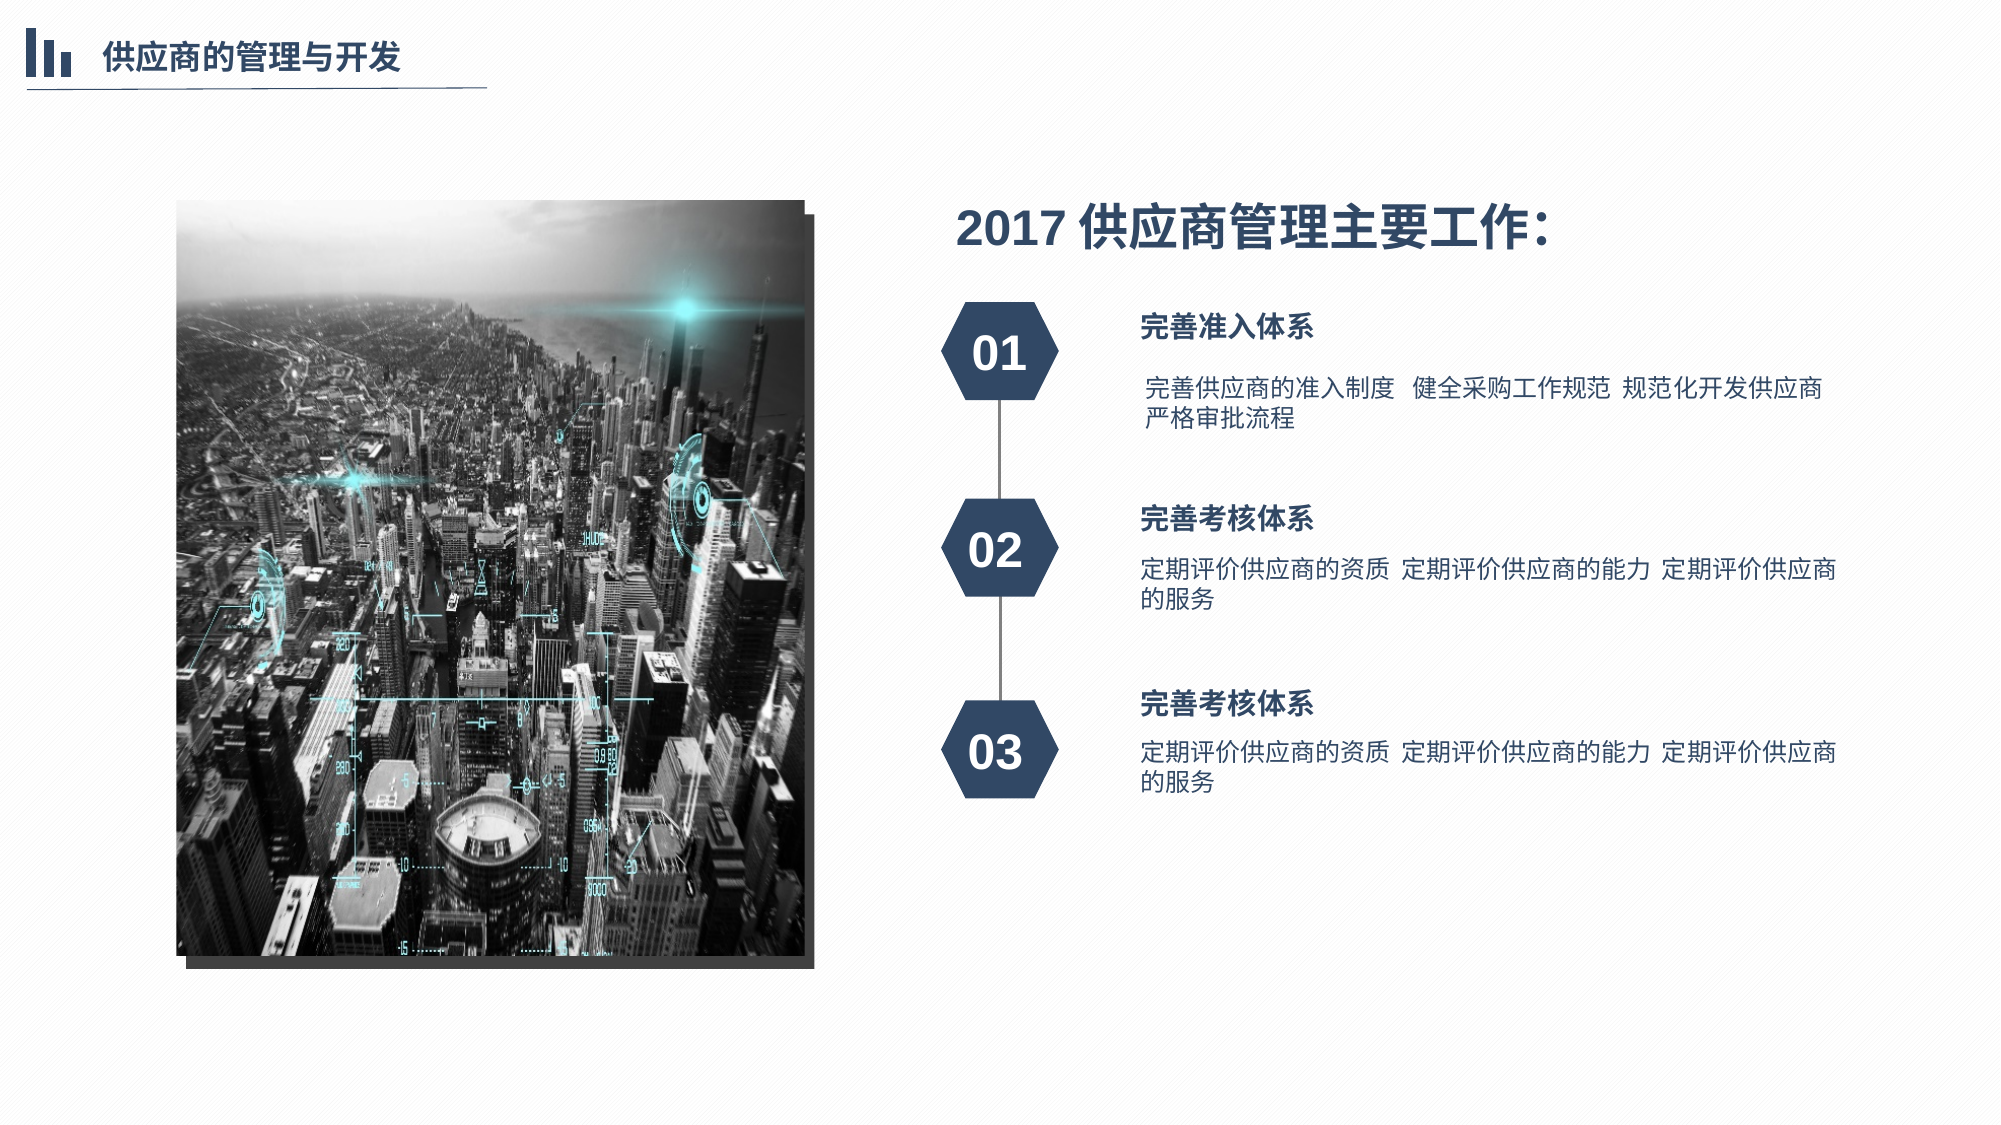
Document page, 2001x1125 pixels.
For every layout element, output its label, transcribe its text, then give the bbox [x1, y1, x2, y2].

text_box 02 [1000, 517, 1031, 578]
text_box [26, 29, 488, 90]
text_box 定期评价供应商的资质 定期评价供应商的能力 定期评价供应商的服务 [1130, 732, 1864, 802]
text_box 2017供应商管理主要工作： [941, 188, 1590, 263]
text_box [185, 213, 815, 970]
text_box 02 [967, 517, 999, 578]
text_box 完善考核体系 [1130, 495, 1444, 540]
text_box 完善准入体系 [1130, 303, 1494, 349]
text_box [941, 302, 1059, 401]
text_box 定期评价供应商的资质 定期评价供应商的能力 定期评价供应商的服务 [1130, 549, 1864, 619]
text_box 01 [967, 320, 1032, 381]
text_box 完善供应商的准入制度 健全采购工作规范 规范化开发供应商 严格审批流程 [1130, 364, 1864, 440]
text_box 03 [967, 719, 1000, 780]
text_box 03 [1001, 719, 1031, 780]
text_box 完善考核体系 [1130, 680, 1444, 726]
text_box [941, 700, 1059, 799]
text_box [1000, 498, 1059, 597]
text_box [175, 200, 806, 956]
text_box [941, 498, 1000, 597]
